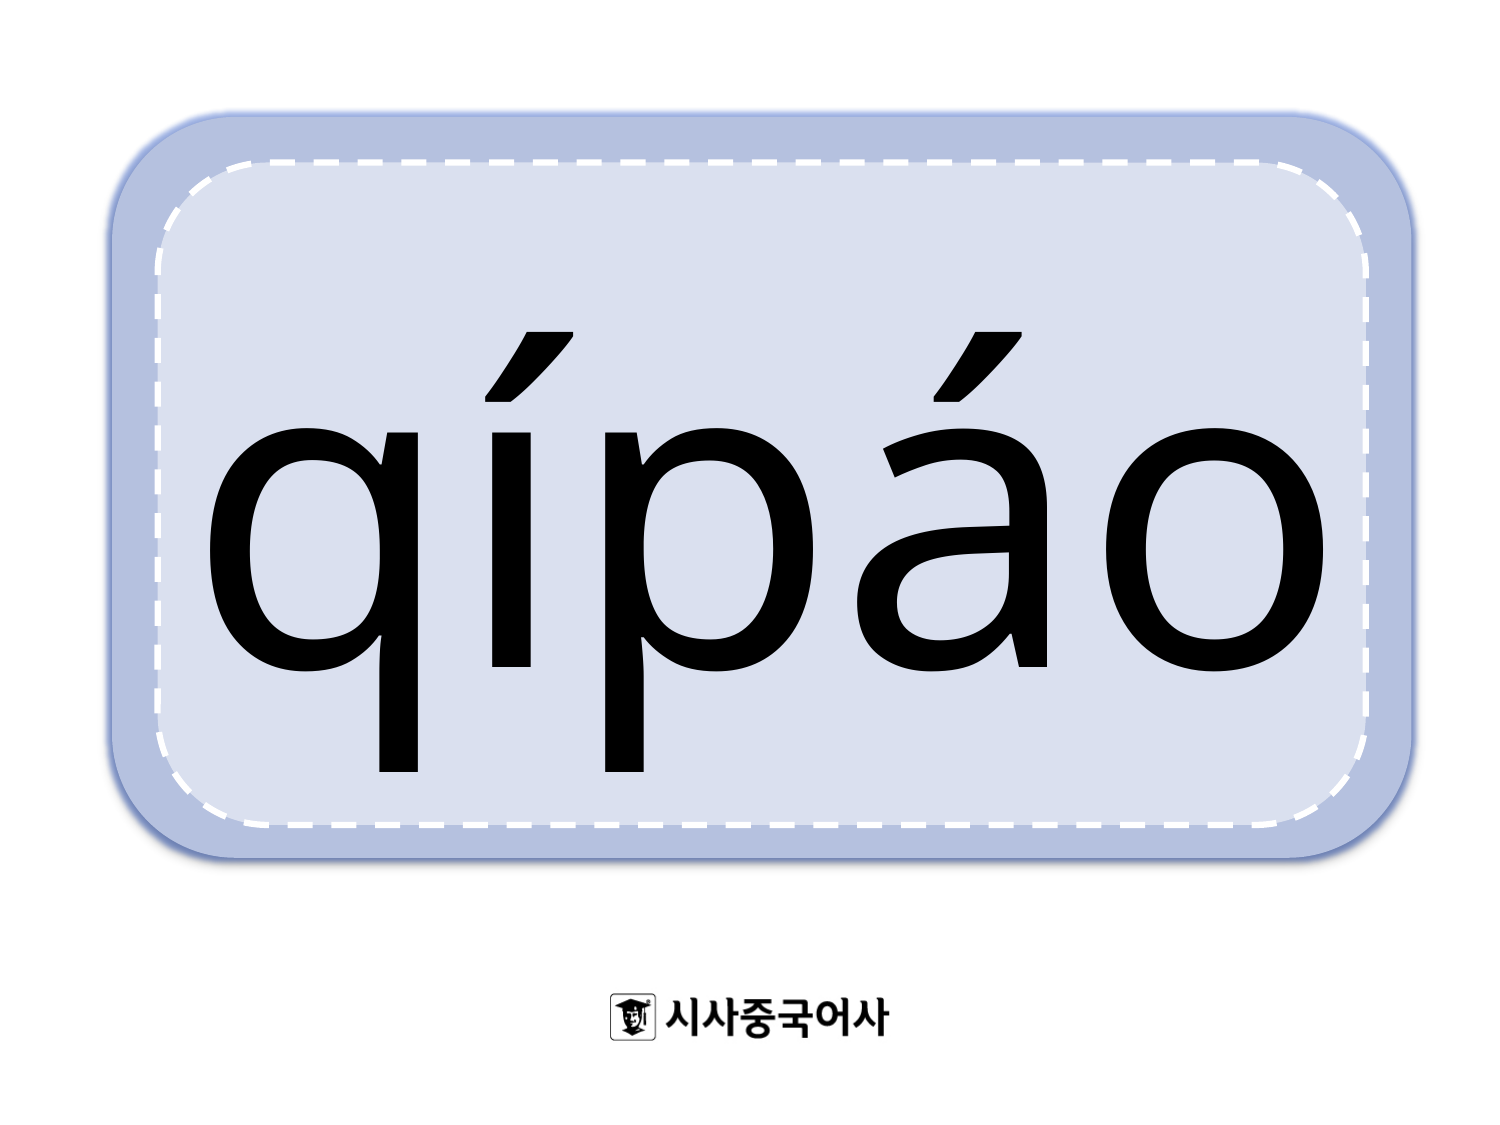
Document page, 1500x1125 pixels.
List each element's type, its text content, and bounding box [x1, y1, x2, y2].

text_box qípáo [162, 160, 1371, 824]
picture [602, 987, 898, 1047]
